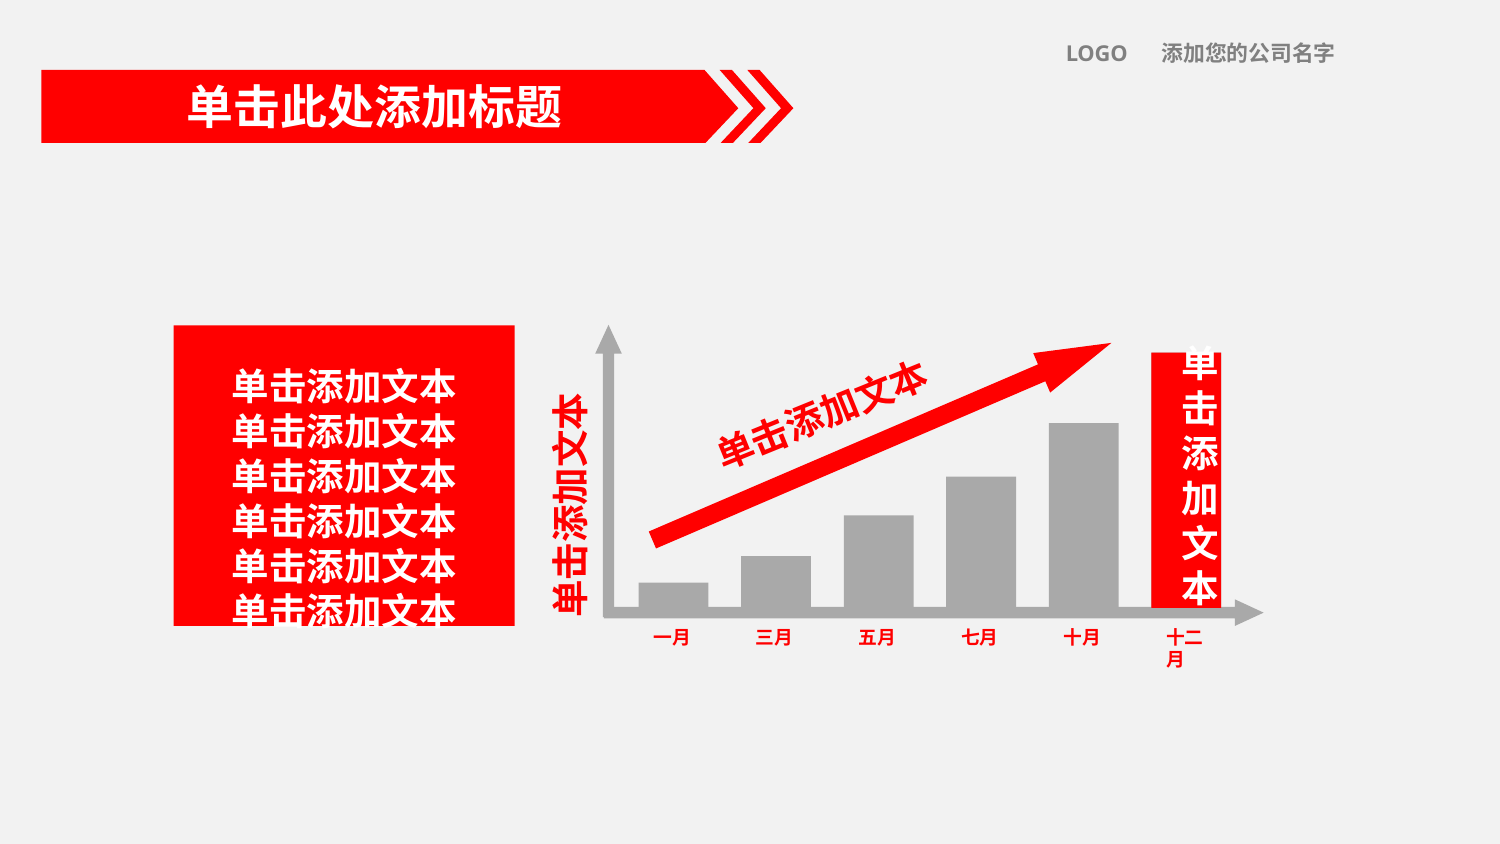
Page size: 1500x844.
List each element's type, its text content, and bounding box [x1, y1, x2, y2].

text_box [638, 617, 1233, 679]
text_box [843, 515, 914, 608]
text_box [41, 69, 794, 144]
text_box [1048, 423, 1119, 608]
text_box [595, 324, 622, 618]
text_box [603, 606, 1150, 619]
text_box LOGO 添加您的公司名字 [1051, 32, 1431, 74]
text_box [638, 582, 709, 608]
text_box 单击添加文本 [539, 378, 600, 633]
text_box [1151, 352, 1222, 609]
text_box [741, 556, 811, 608]
text_box 单击添加文本 单击添加文本 单击添加文本 单击添加文本 单击添加文本 单击添加文本 [172, 323, 517, 628]
text_box [646, 340, 1114, 551]
text_box 单击添加文本 [692, 338, 951, 490]
text_box [946, 476, 1017, 608]
text_box [1223, 599, 1264, 625]
